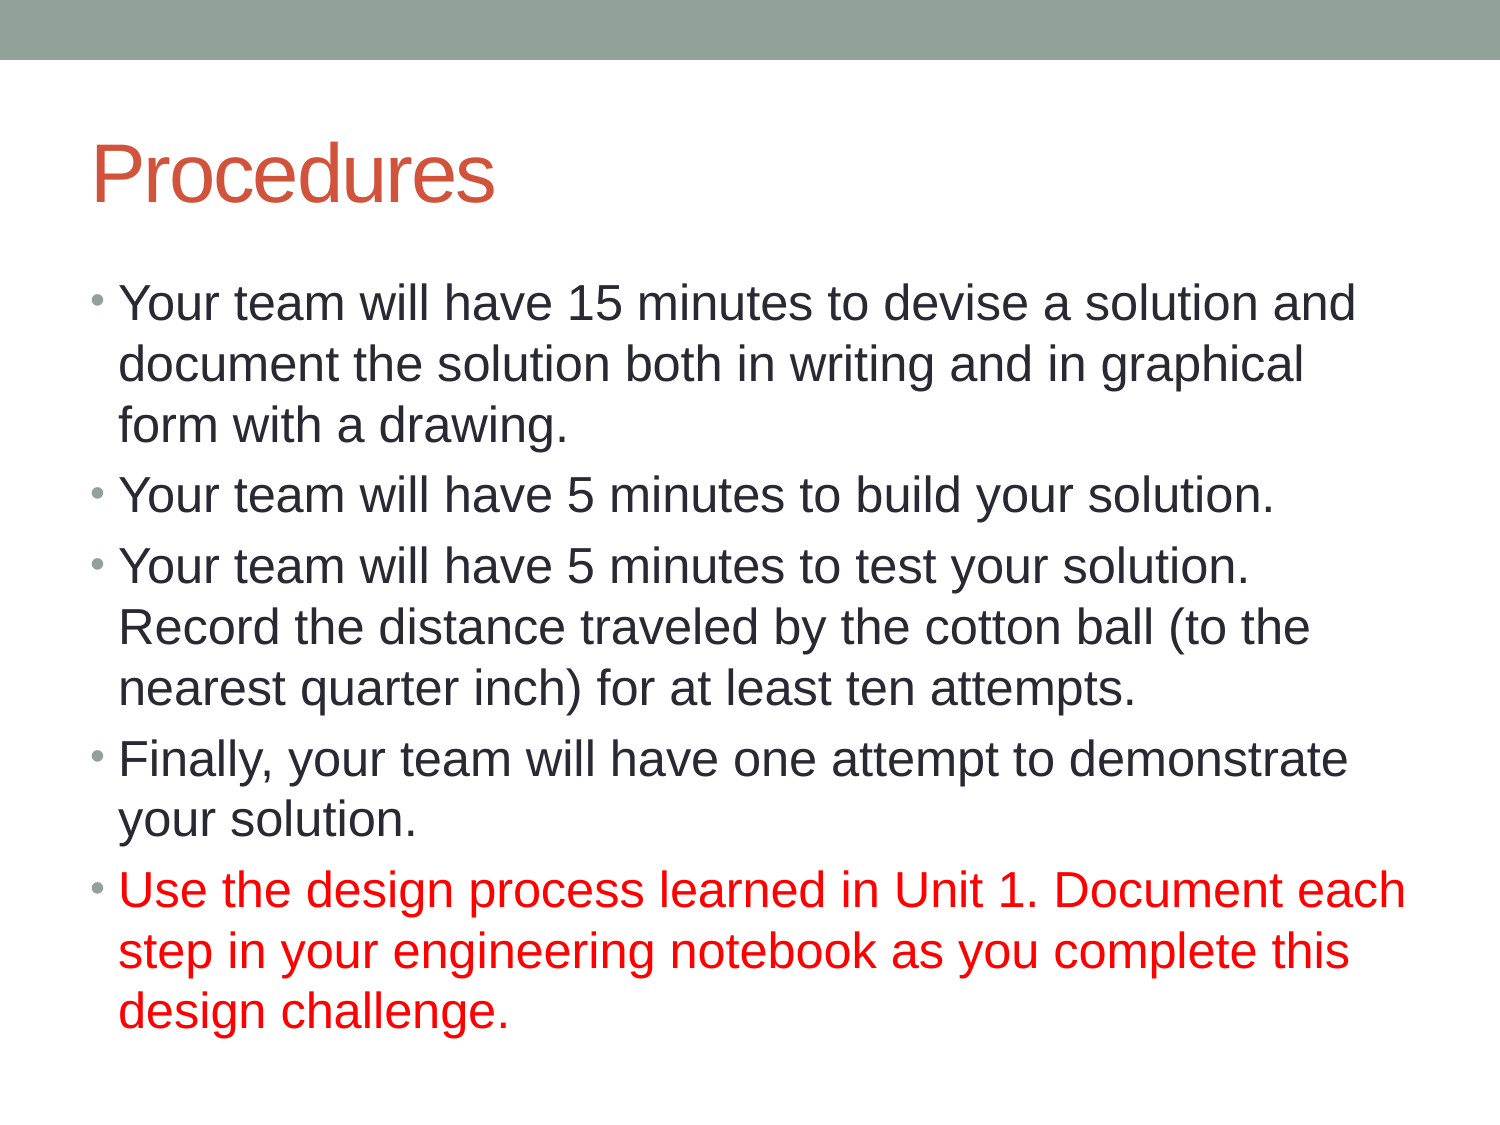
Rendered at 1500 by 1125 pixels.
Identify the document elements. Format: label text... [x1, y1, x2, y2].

list Your team will have 15 minutes to devise a solution and document the solution both in writing and in graphical form with a drawing. Your team will have 5 minutes to build your solution. Your team will have 5 minutes to test your solution. Record the distance traveled by the cotton ball (to the nearest quarter inch) for at least ten attempts. Finally, your team will have one attempt to demonstrate your solution. Use the design process learned in Unit 1. Document each step in your engineering notebook as you complete this design challenge. [75, 262, 1425, 1063]
title Procedures [75, 87, 1425, 250]
